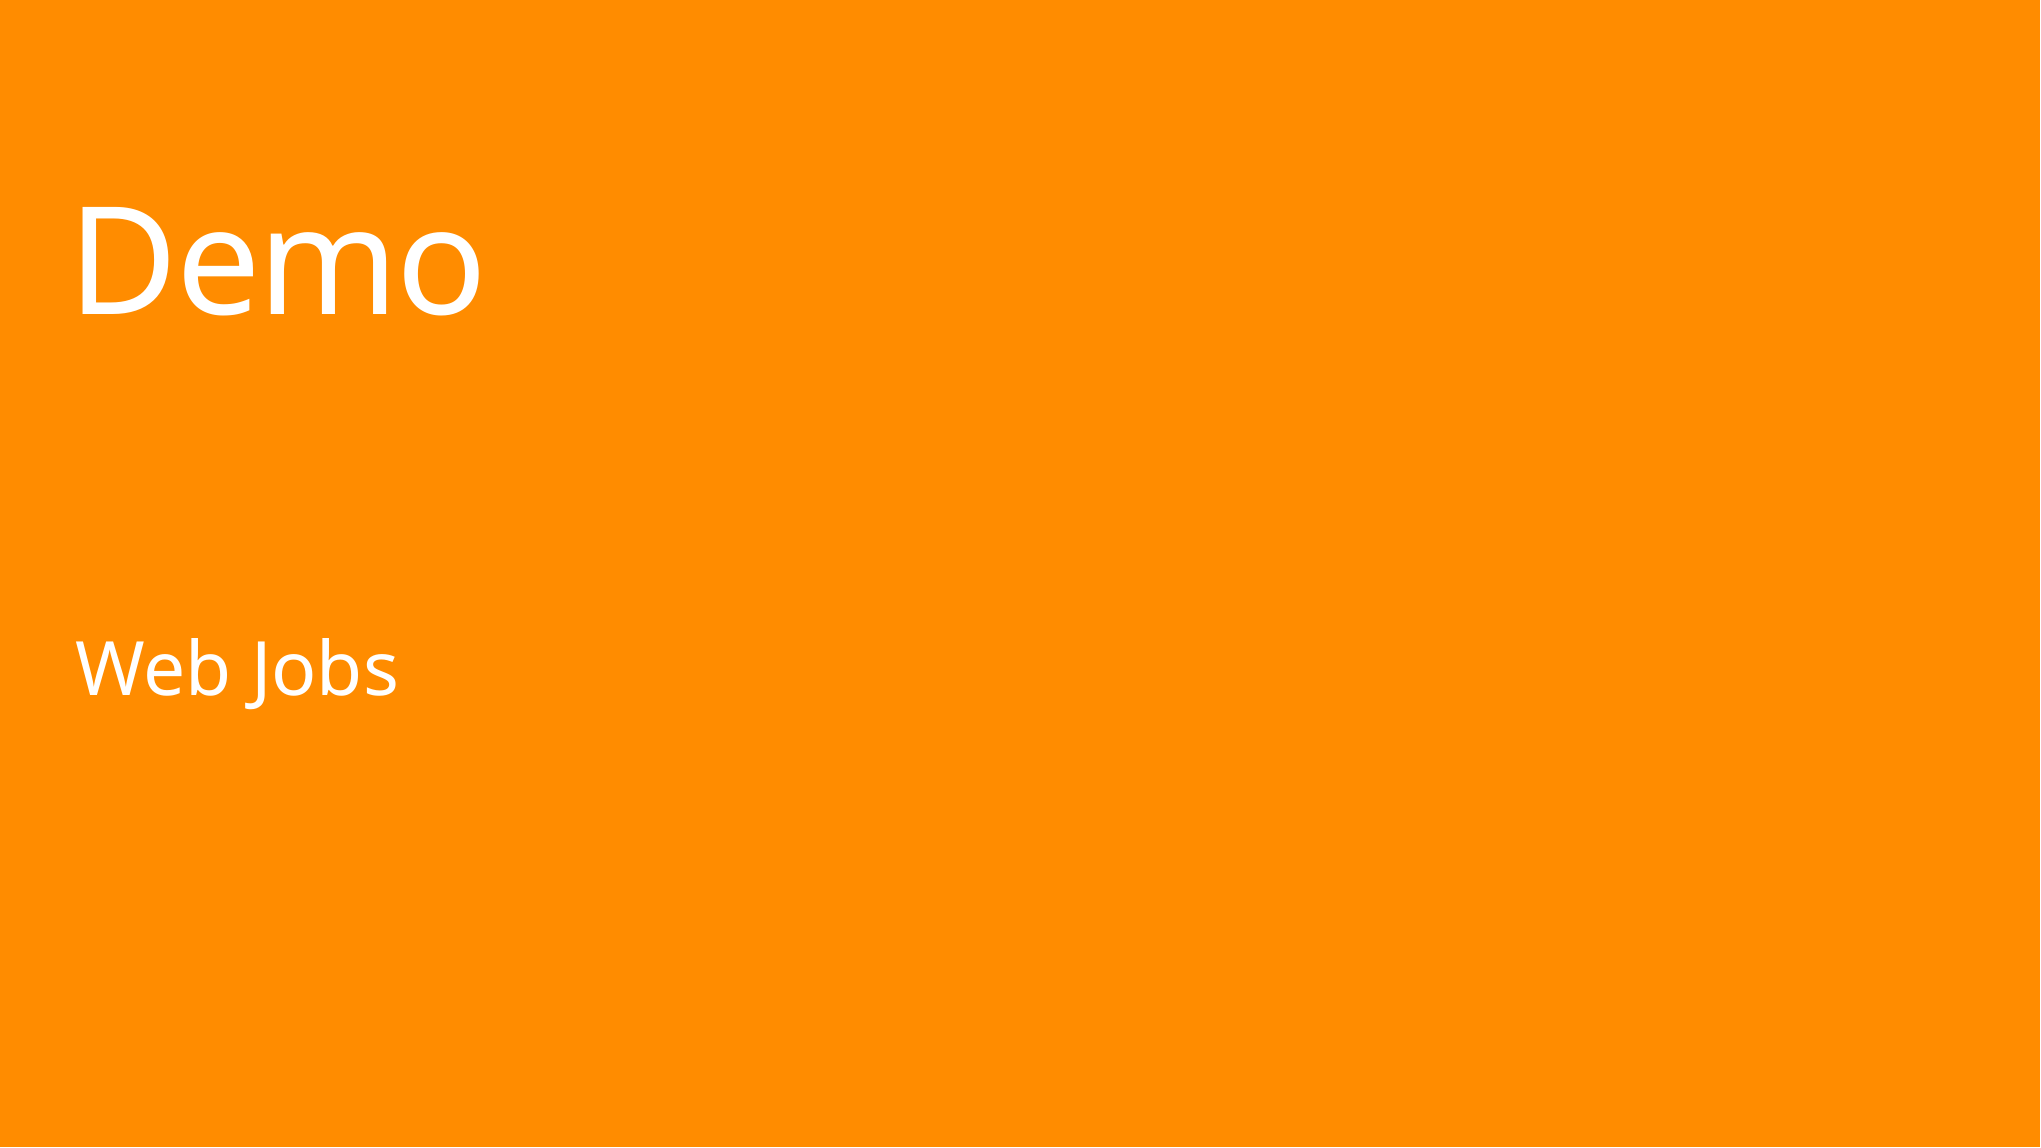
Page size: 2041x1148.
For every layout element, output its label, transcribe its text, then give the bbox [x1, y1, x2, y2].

list Web Jobs [45, 648, 1696, 815]
title Demo [45, 198, 1695, 452]
